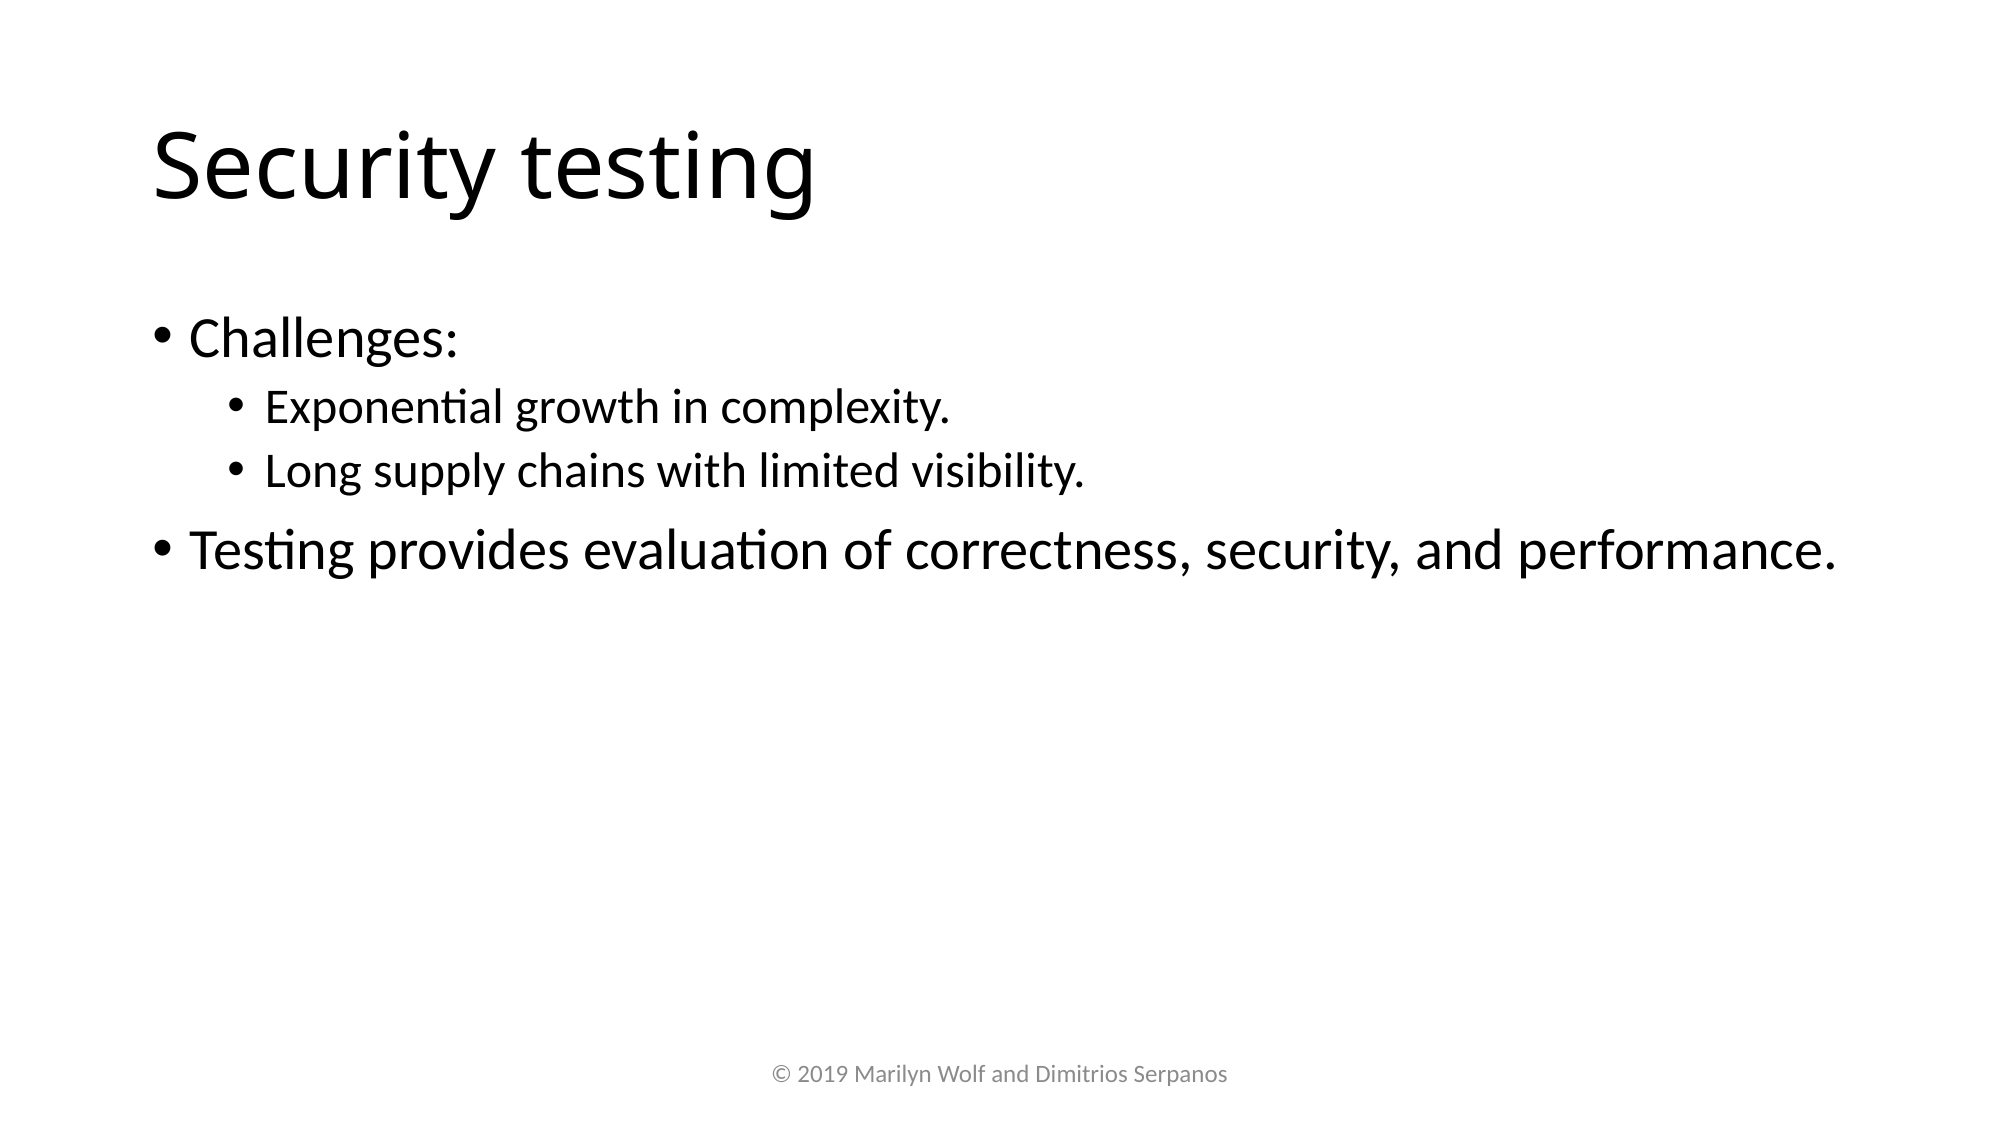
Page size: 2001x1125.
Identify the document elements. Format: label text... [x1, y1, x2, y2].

title Security testing [137, 59, 1863, 278]
footer © 2019 Marilyn Wolf and Dimitrios Serpanos [662, 1042, 1338, 1103]
list Challenges: Exponential growth in complexity. Long supply chains with limited visibility. Testing provides evaluation of correctness, security, and performance. [137, 299, 1863, 1014]
